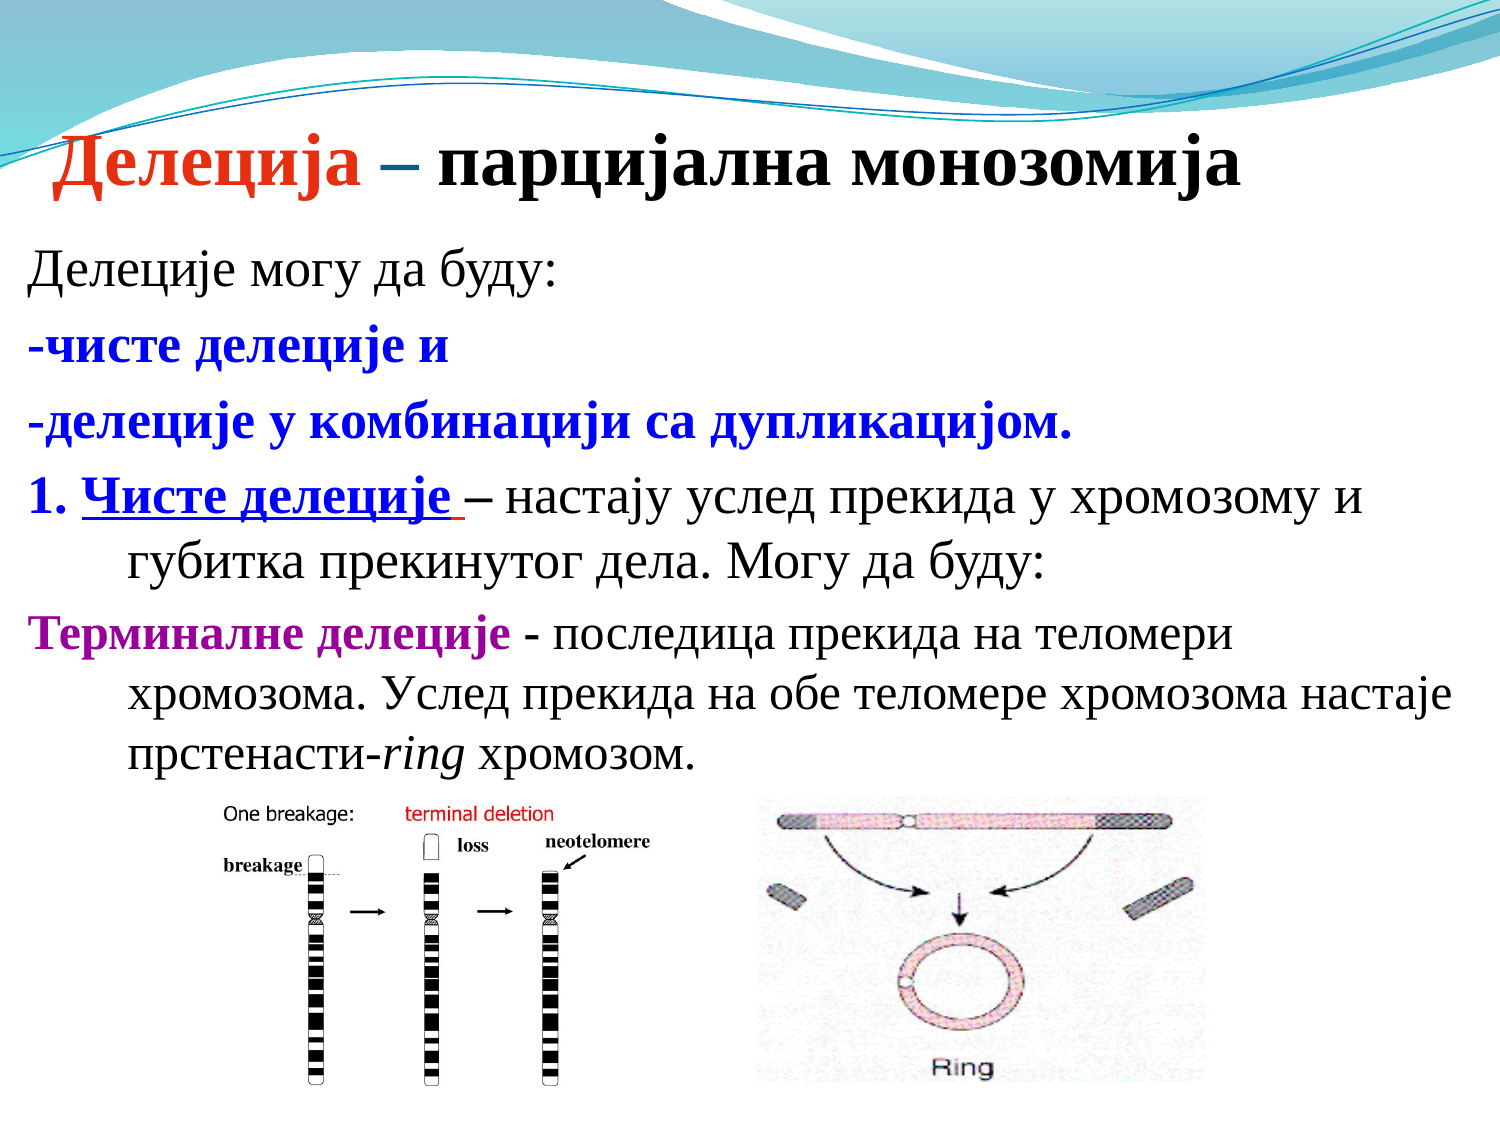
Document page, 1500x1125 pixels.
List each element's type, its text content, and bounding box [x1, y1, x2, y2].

list Делеције могу да буду: -чисте делеције и -делеције у комбинацији са дупликацијом. 1. Чисте делеције – настају услед прекида у хромозому и губитка прекинутог дела. Могу да буду: Терминалне делеције - последица прекида на теломери хромозома. Услед прекида на обе теломере хромозома настаје прстенасти-ring хромозом. [12, 224, 1488, 1101]
picture [212, 800, 661, 1086]
picture [756, 796, 1206, 1082]
title Делеција – парцијална монозомија [52, 87, 1403, 201]
